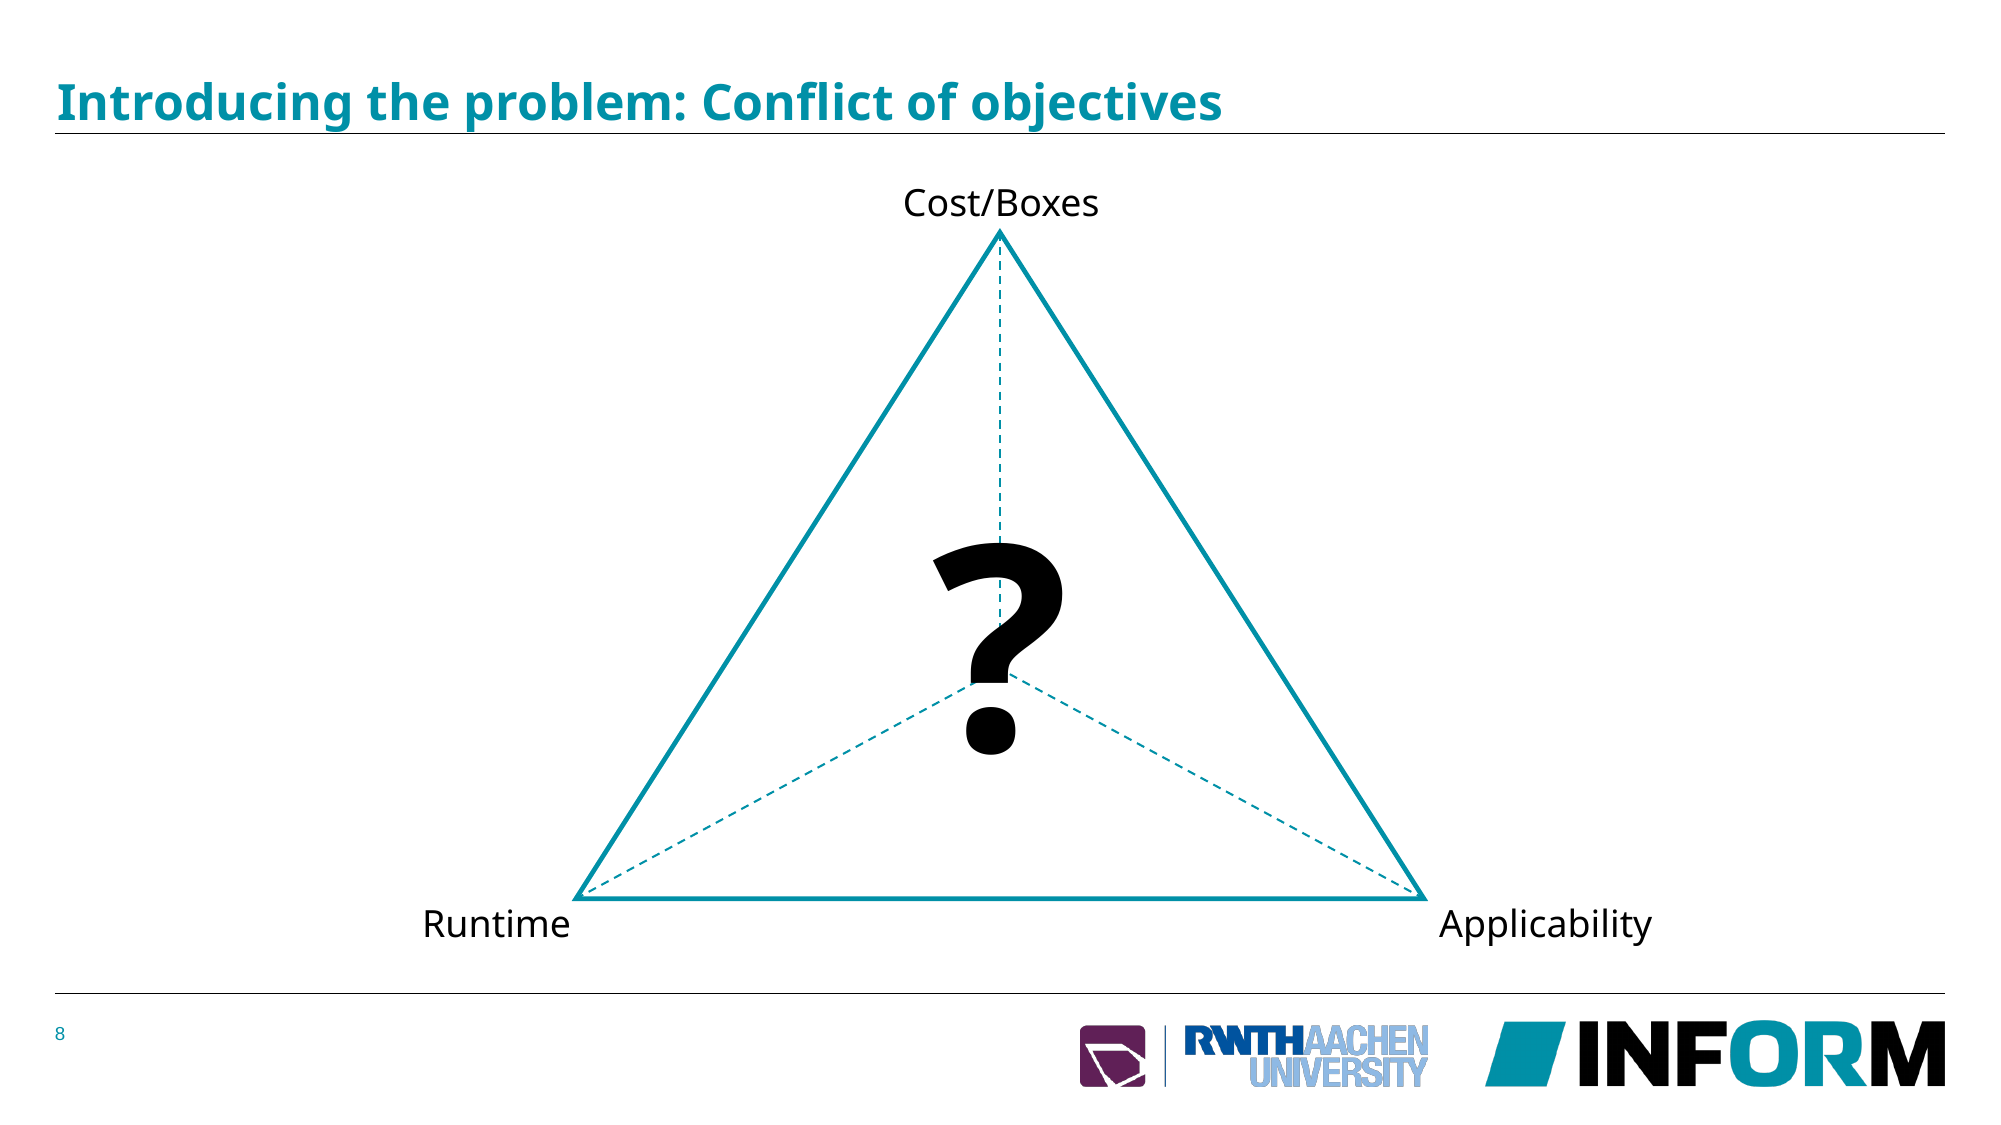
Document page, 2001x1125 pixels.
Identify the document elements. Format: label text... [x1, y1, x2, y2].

text_box Cost/Boxes [867, 171, 1136, 232]
title Introducing the problem: Conflict of objectives [42, 70, 1948, 143]
text_box Runtime [362, 892, 631, 953]
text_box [575, 668, 1000, 899]
text_box [1152, 469, 1279, 668]
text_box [1000, 668, 1425, 899]
text_box ? [1001, 456, 1152, 668]
text_box ? [851, 456, 999, 668]
picture [1080, 1025, 1428, 1087]
text_box Applicability [1411, 892, 1680, 953]
picture [1485, 1020, 1945, 1087]
text_box [856, 230, 1144, 456]
text_box [721, 464, 851, 668]
